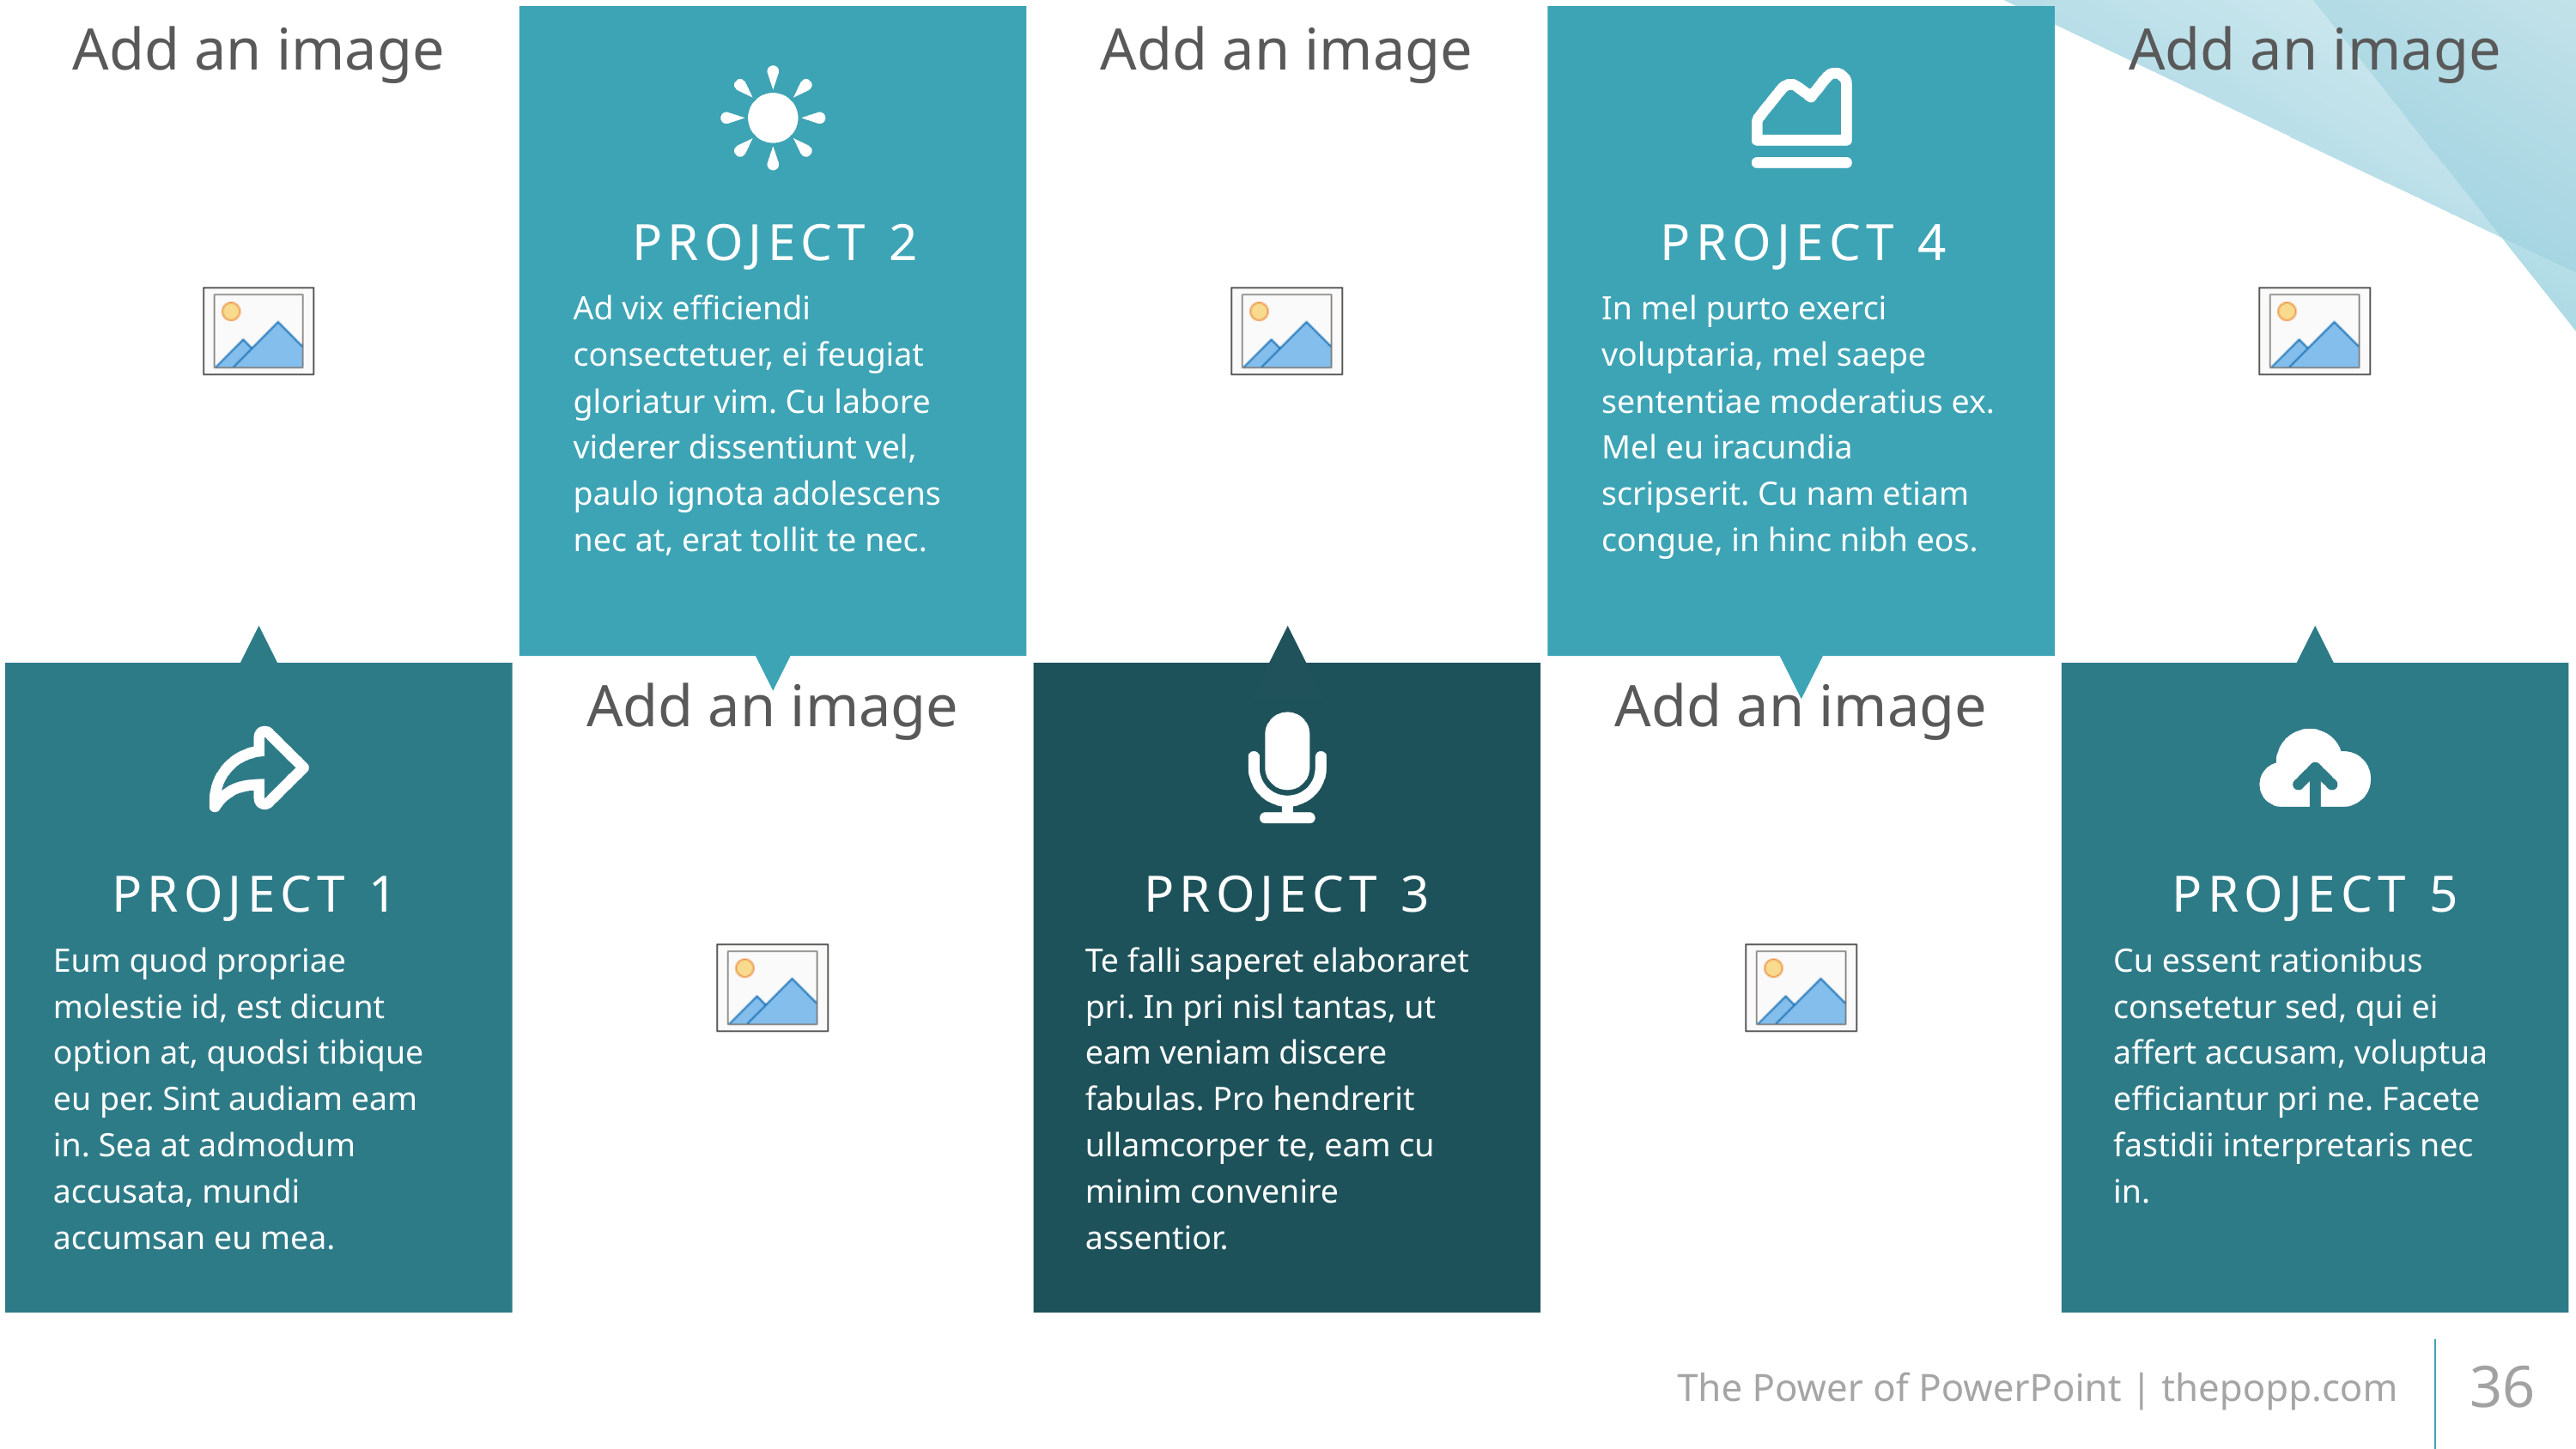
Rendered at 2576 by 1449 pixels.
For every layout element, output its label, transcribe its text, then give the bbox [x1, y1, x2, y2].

list PROJECT 1 [5, 850, 505, 935]
picture [2061, 5, 2569, 834]
footer The Power of PowerPoint | thepopp.com [1326, 1350, 2421, 1428]
list In mel purto exerci voluptaria, mel saepe sententiae moderatius ex. Mel eu iracundia scripserit. Cu nam etiam congue, in hinc nibh eos. [1578, 269, 2027, 613]
picture [1547, 624, 2056, 1313]
picture [1033, 5, 1541, 834]
list PROJECT 5 [2066, 850, 2565, 935]
slide_number 36 [2446, 1350, 2575, 1428]
list Te falli saperet elaboraret pri. In pri nisl tantas, ut eam veniam discere fabulas. Pro hendrerit ullamcorper te, eam cu minim convenire assentior. [1061, 920, 1510, 1264]
picture [706, 51, 840, 185]
list Ad vix efficiendi consectetuer, ei feugiat gloriatur vim. Cu labore viderer dissentiunt vel, paulo ignota adolescens nec at, erat tollit te nec. [550, 269, 999, 613]
picture [1735, 51, 1868, 185]
list Cu essent rationibus consetetur sed, qui ei affert accusam, voluptua efficiantur pri ne. Facete fastidii interpretaris nec in. [2090, 920, 2539, 1264]
list Eum quod propriae molestie id, est dicunt option at, quodsi tibique eu per. Sint audiam eam in. Sea at admodum accusata, mundi accumsan eu mea. [30, 920, 479, 1264]
list PROJECT 4 [1554, 198, 2053, 283]
picture [4, 5, 513, 834]
picture [519, 615, 1027, 1313]
list PROJECT 3 [1037, 850, 1537, 935]
list PROJECT 2 [526, 198, 1025, 283]
